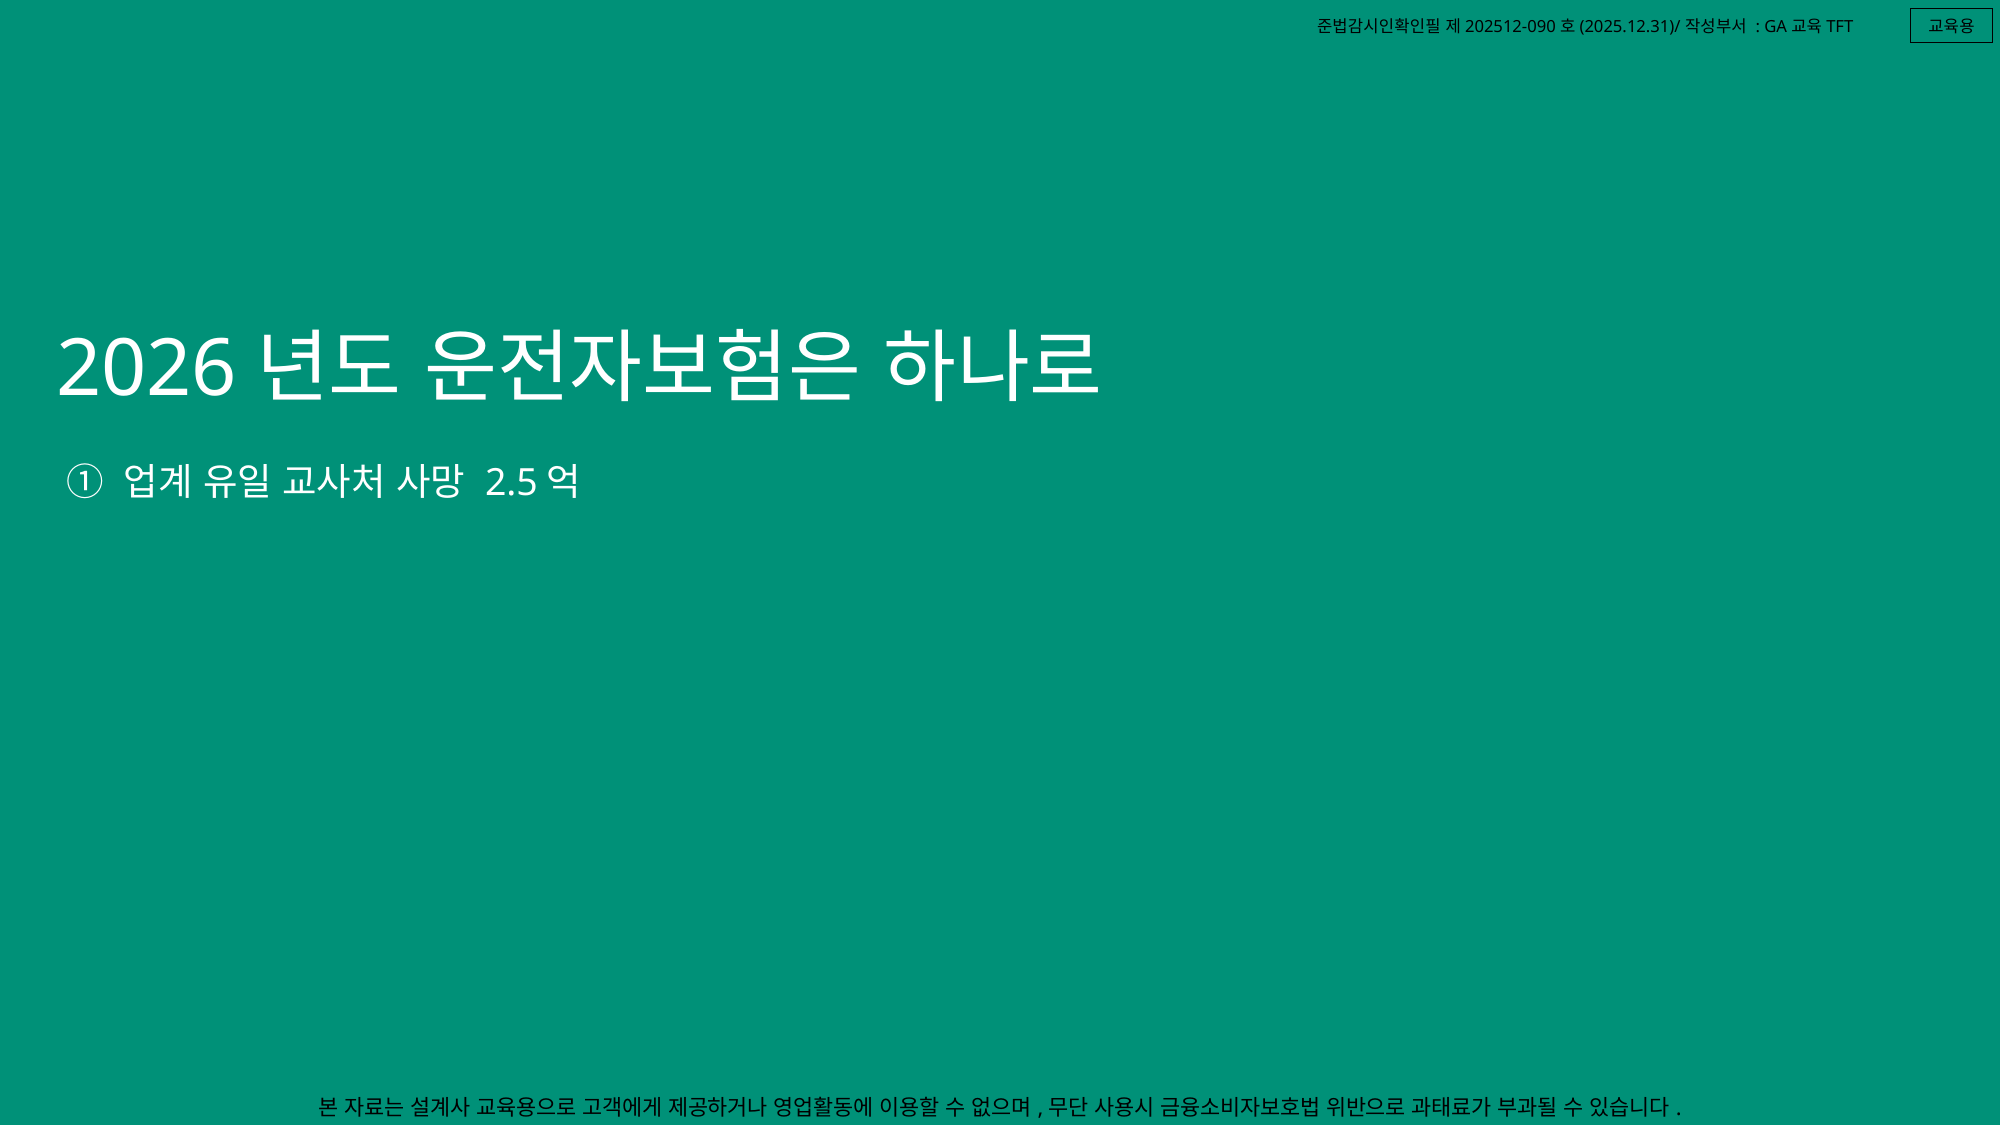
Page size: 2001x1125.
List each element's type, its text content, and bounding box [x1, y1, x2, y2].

text_box ① 업계 유일 교사처 사망 2.5억 [66, 462, 844, 504]
text_box 교육용 [1910, 8, 1993, 43]
text_box 2026년도 운전자보험은 하나로 [56, 327, 1203, 414]
